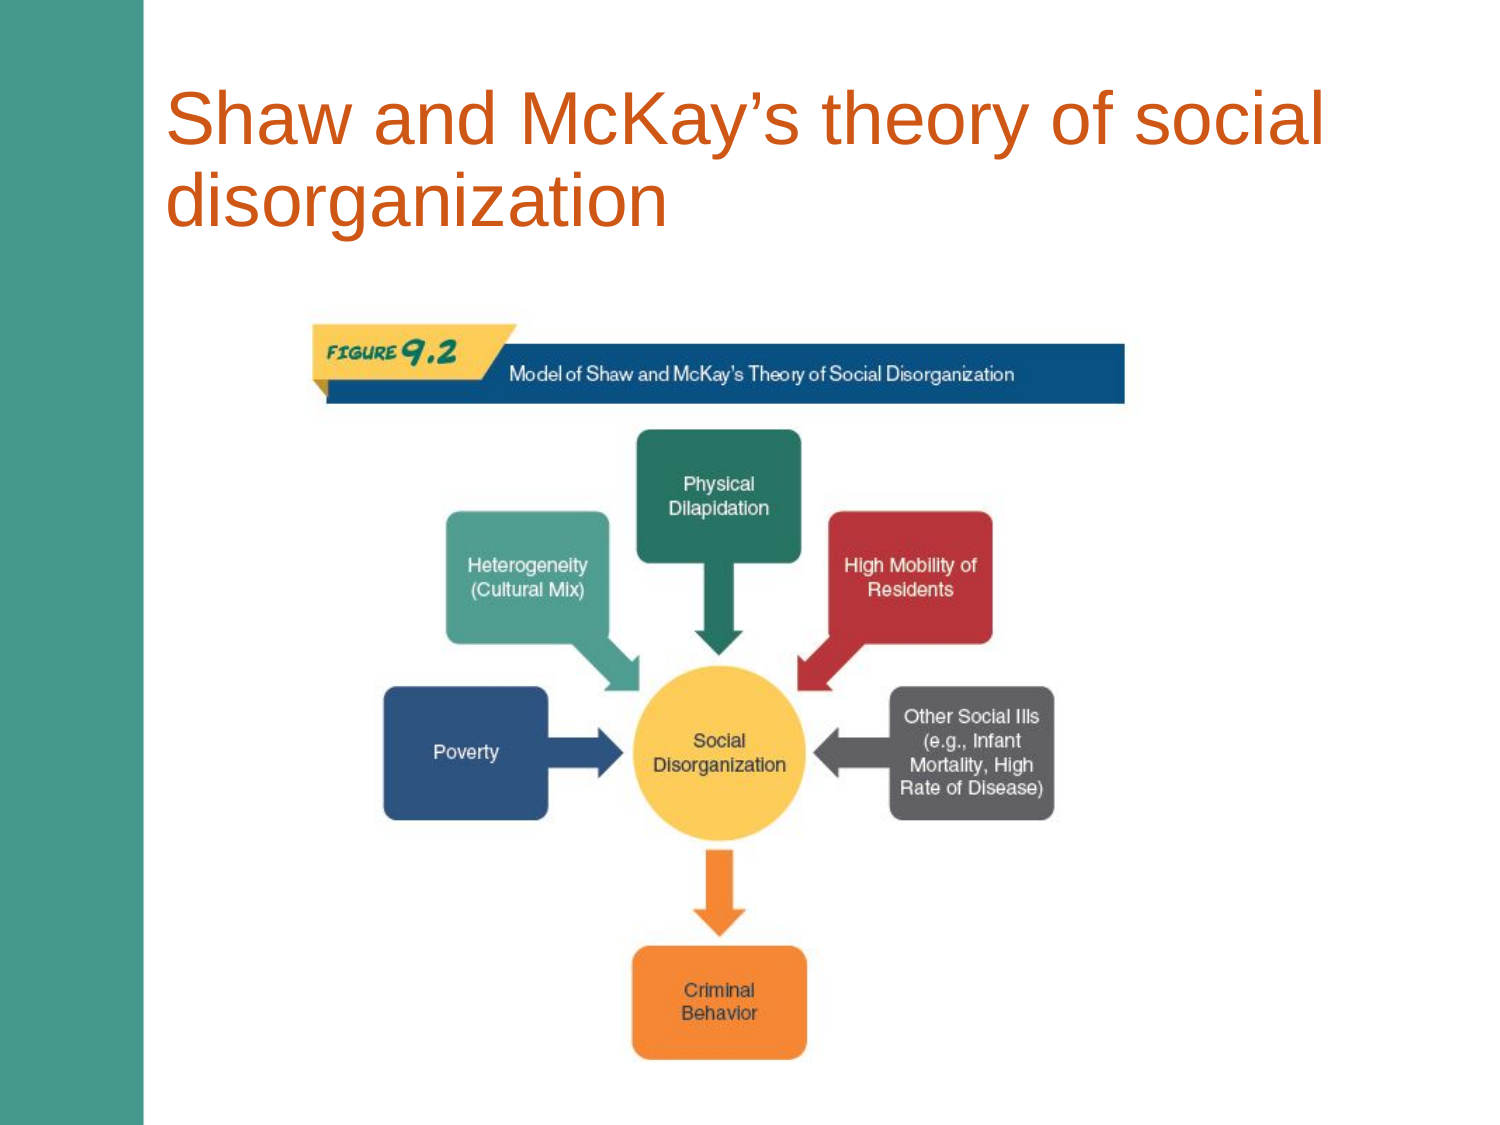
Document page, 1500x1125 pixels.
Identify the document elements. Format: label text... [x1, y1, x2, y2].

title Shaw and McKay’s theory of social disorganization [150, 52, 1444, 271]
picture [0, 0, 1500, 1125]
